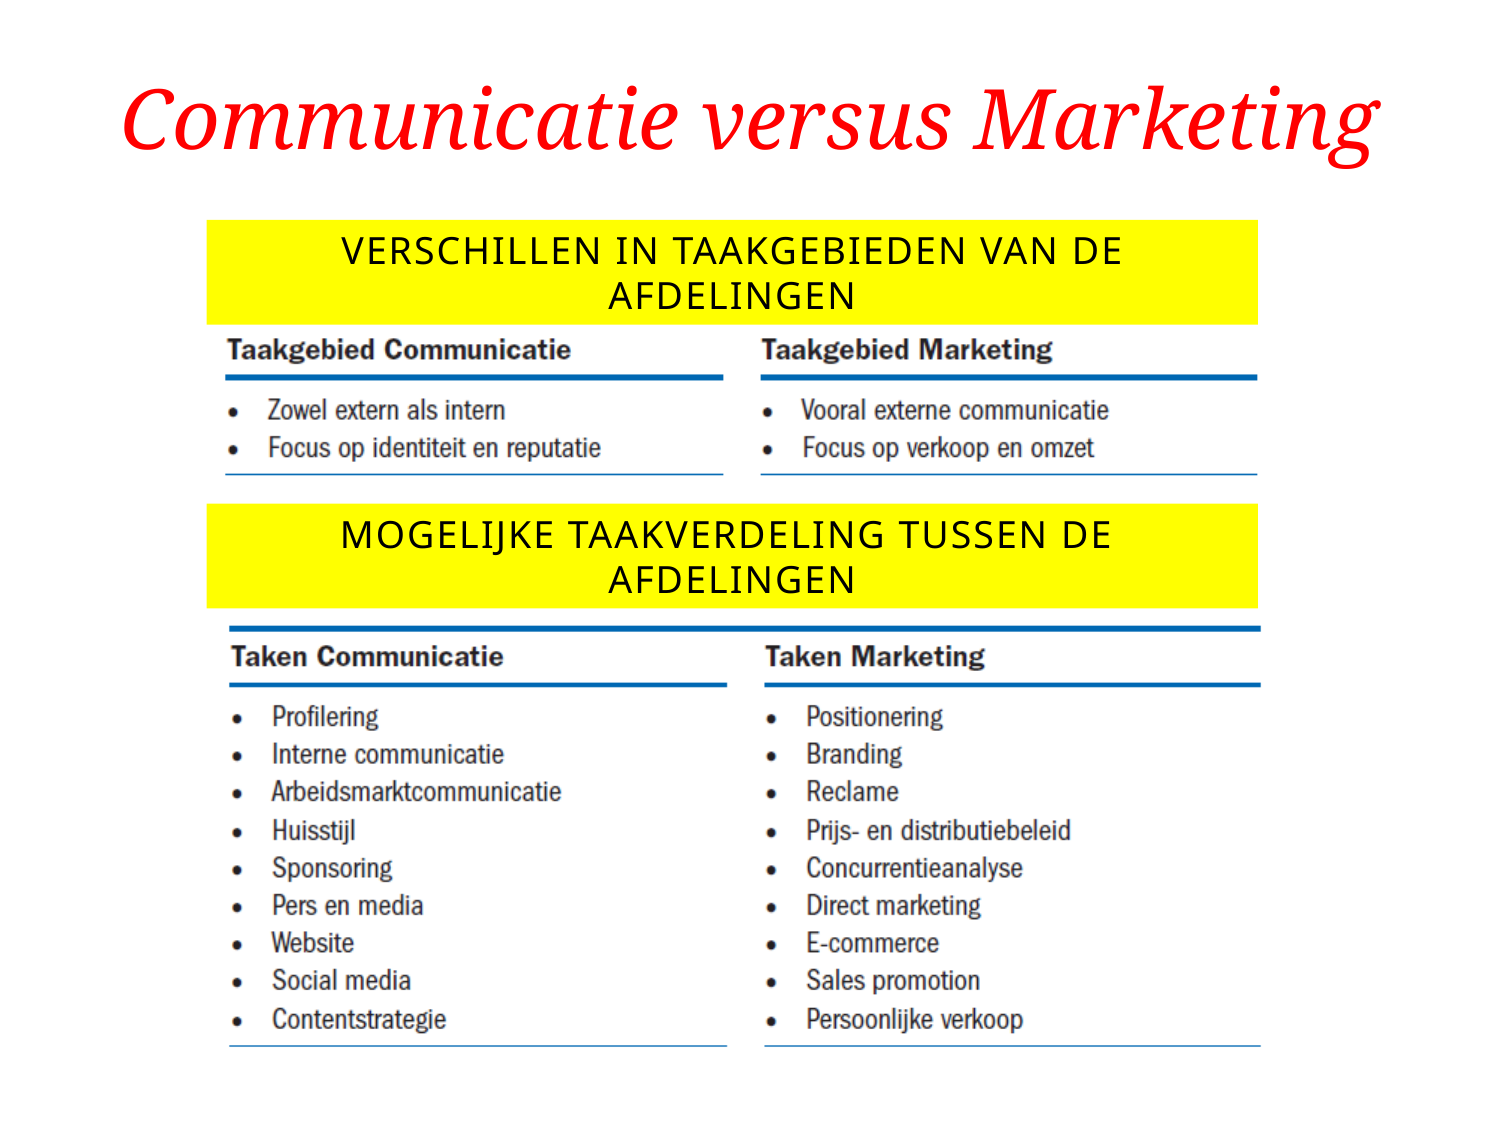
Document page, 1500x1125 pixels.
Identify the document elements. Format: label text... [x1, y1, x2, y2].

text_box Mogelijke taakverdeling tussen de afdelingen [206, 503, 1258, 609]
picture [218, 620, 1280, 1059]
text_box Verschillen in taakgebieden van de afdelingen [206, 219, 1258, 325]
title Communicatie versus Marketing [75, 0, 1425, 233]
picture [218, 310, 1266, 492]
